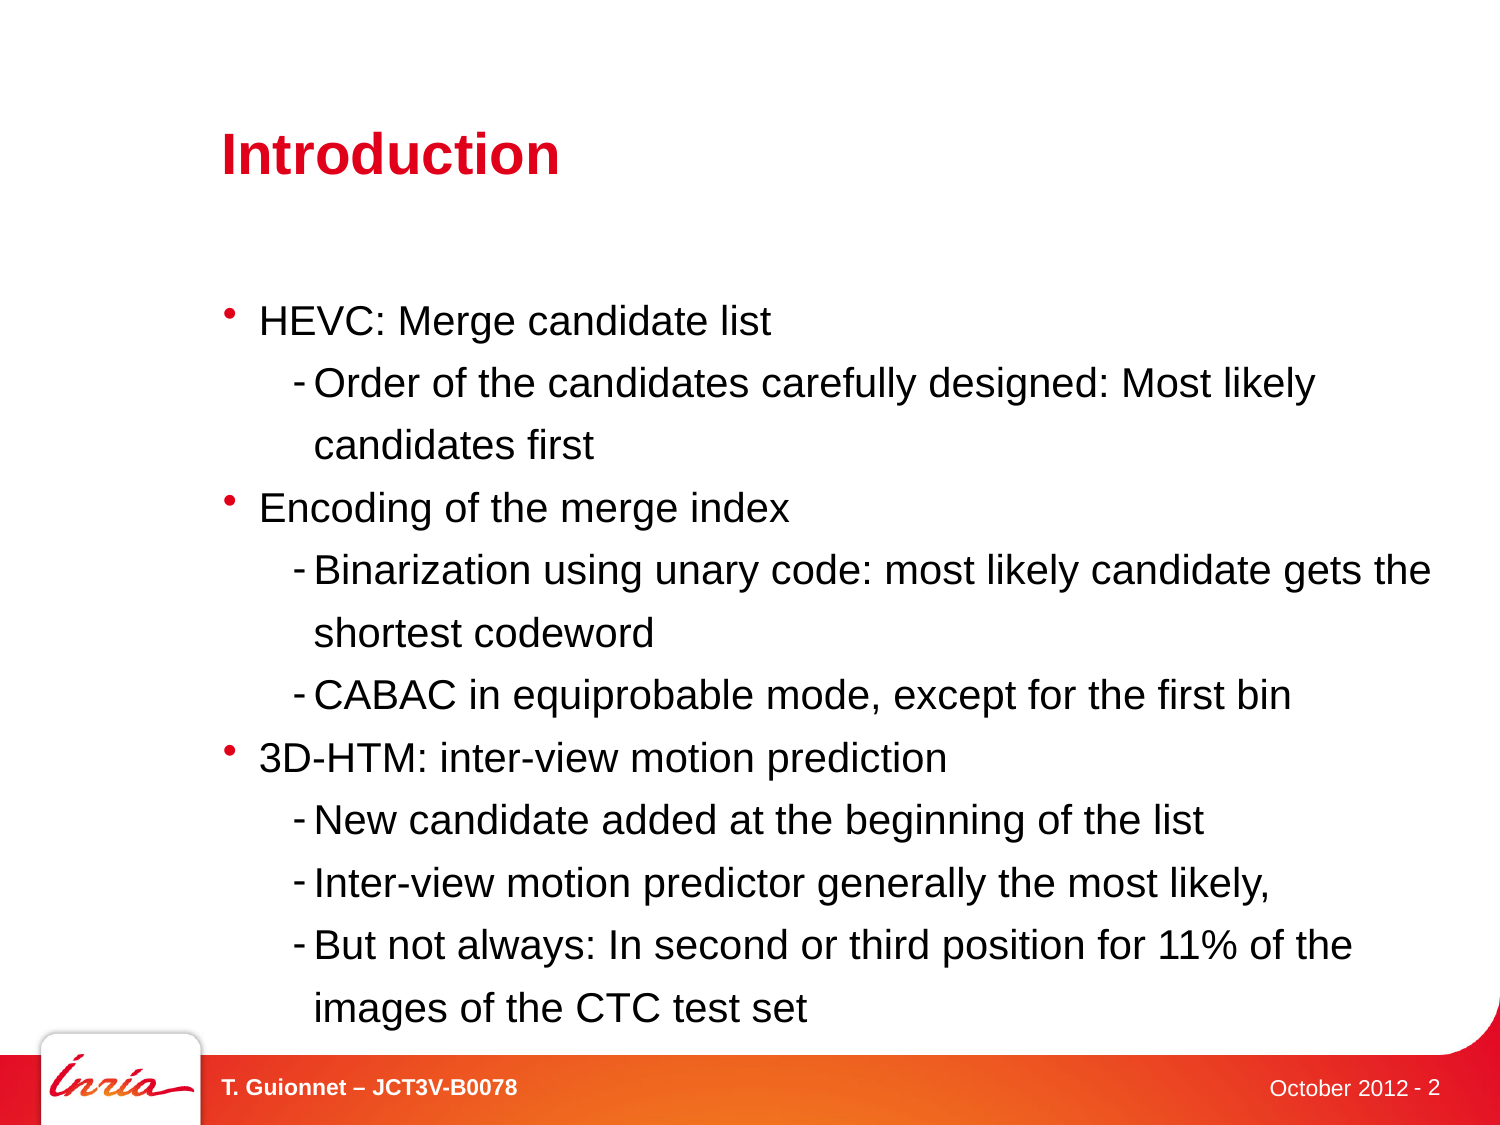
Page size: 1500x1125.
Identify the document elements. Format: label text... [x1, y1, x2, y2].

slide_number - 2 [1413, 1064, 1500, 1110]
picture [0, 947, 1500, 1125]
list HEVC: Merge candidate list Order of the candidates carefully designed: Most likely candidates first Encoding of the merge index Binarization using unary code: most likely candidate gets the shortest codeword CABAC in equiprobable mode, except for the first bin 3D-HTM: inter-view motion prediction New candidate added at the beginning of the list Inter-view motion predictor generally the most likely, But not always: In second or third position for 11% of the images of the CTC test set [222, 280, 1480, 1025]
title Introduction [221, 57, 1459, 246]
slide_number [1078, 1064, 1410, 1110]
footer T. Guionnet – JCT3V-B0078 [221, 1064, 1078, 1110]
